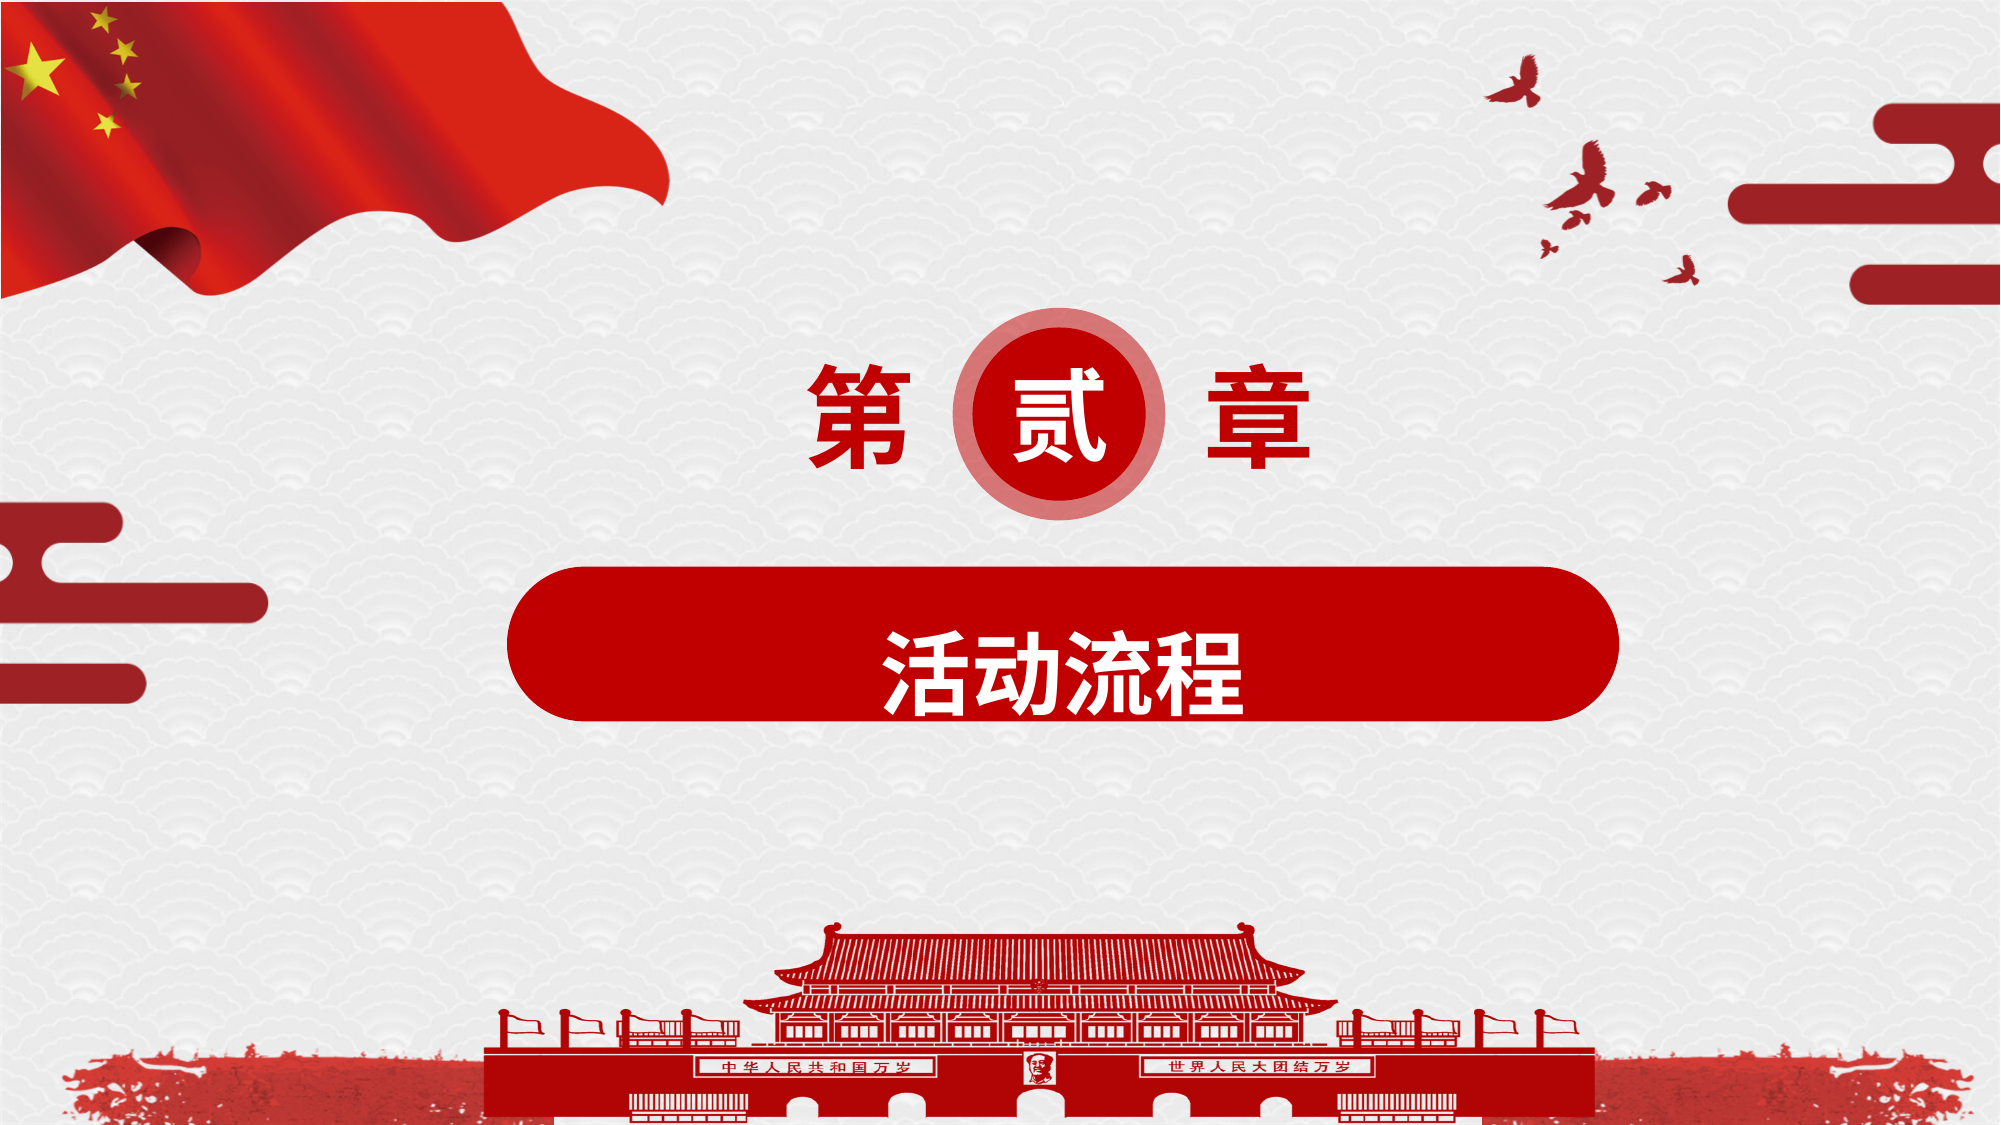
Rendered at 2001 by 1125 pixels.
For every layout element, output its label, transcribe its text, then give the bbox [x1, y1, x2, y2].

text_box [921, 307, 1197, 521]
text_box 第 [755, 338, 921, 493]
picture [0, 0, 2001, 1125]
text_box 章 [1197, 338, 1355, 493]
text_box 活动流程 [506, 566, 1620, 722]
